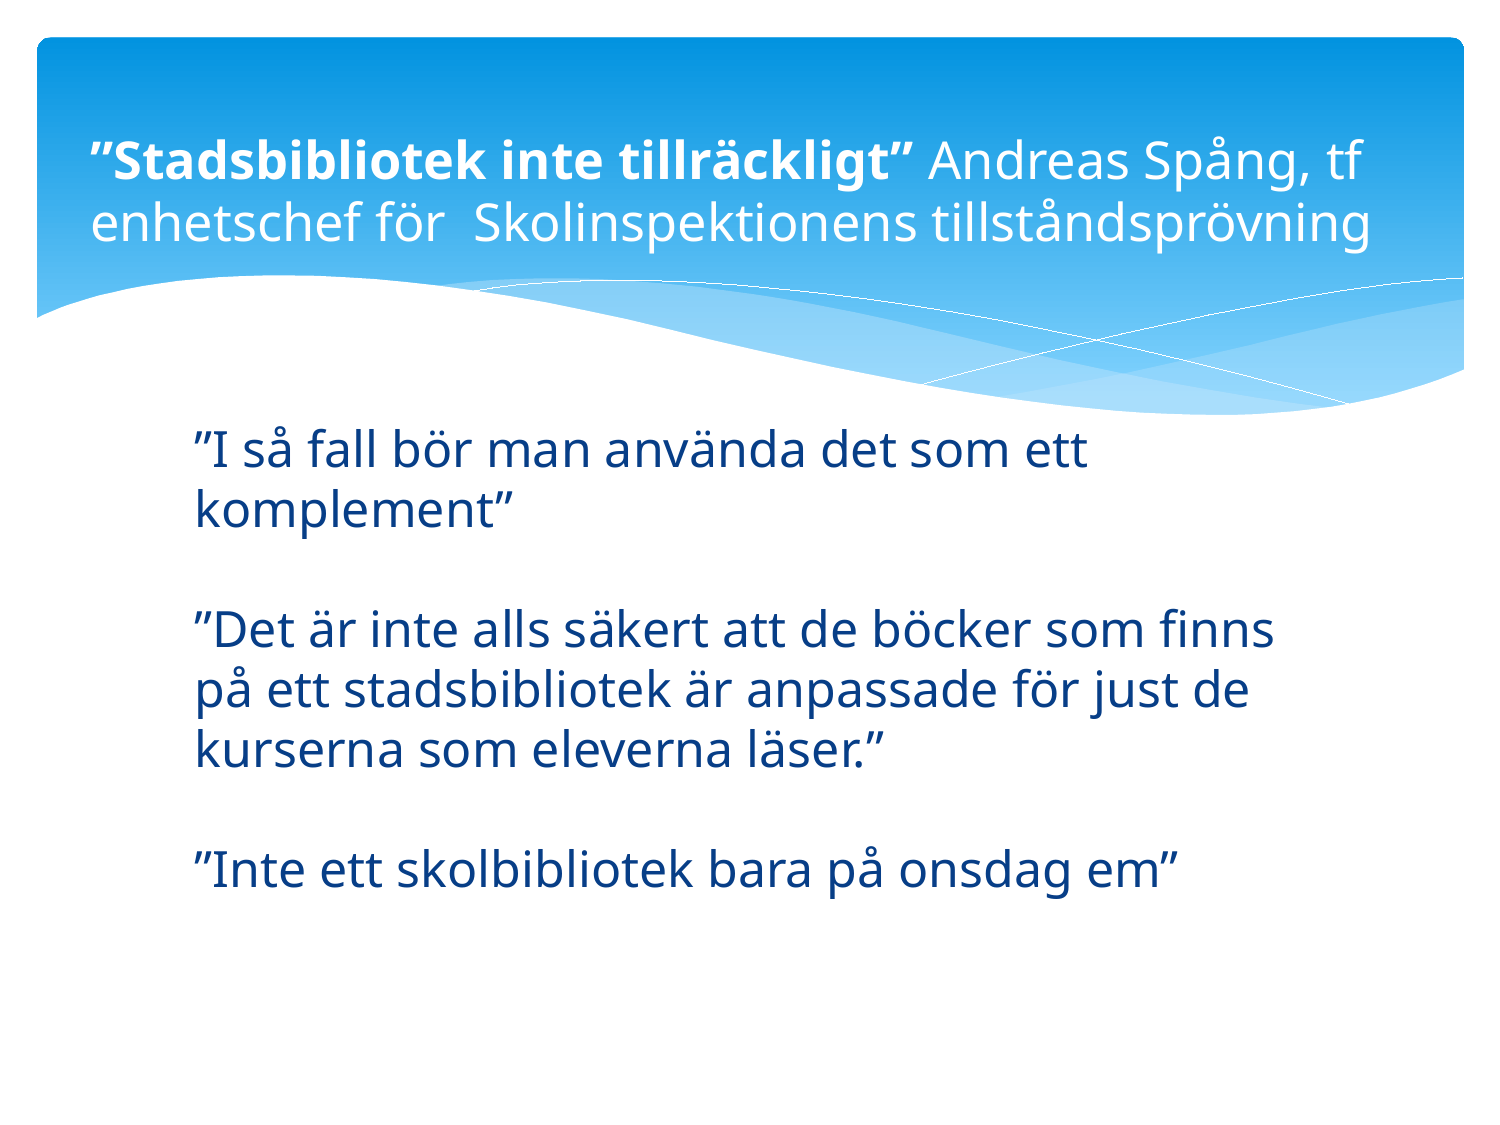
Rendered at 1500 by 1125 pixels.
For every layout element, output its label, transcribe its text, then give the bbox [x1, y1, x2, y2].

title ”Stadsbibliotek inte tillräckligt” Andreas Spång, tf enhetschef för Skolinspektionens tillståndsprövning [75, 55, 1425, 261]
list ”I så fall bör man använda det som ett komplement” ”Det är inte alls säkert att de böcker som finns på ett stadsbibliotek är anpassade för just de kurserna som eleverna läser.” ”Inte ett skolbibliotek bara på onsdag em” [135, 349, 1352, 916]
